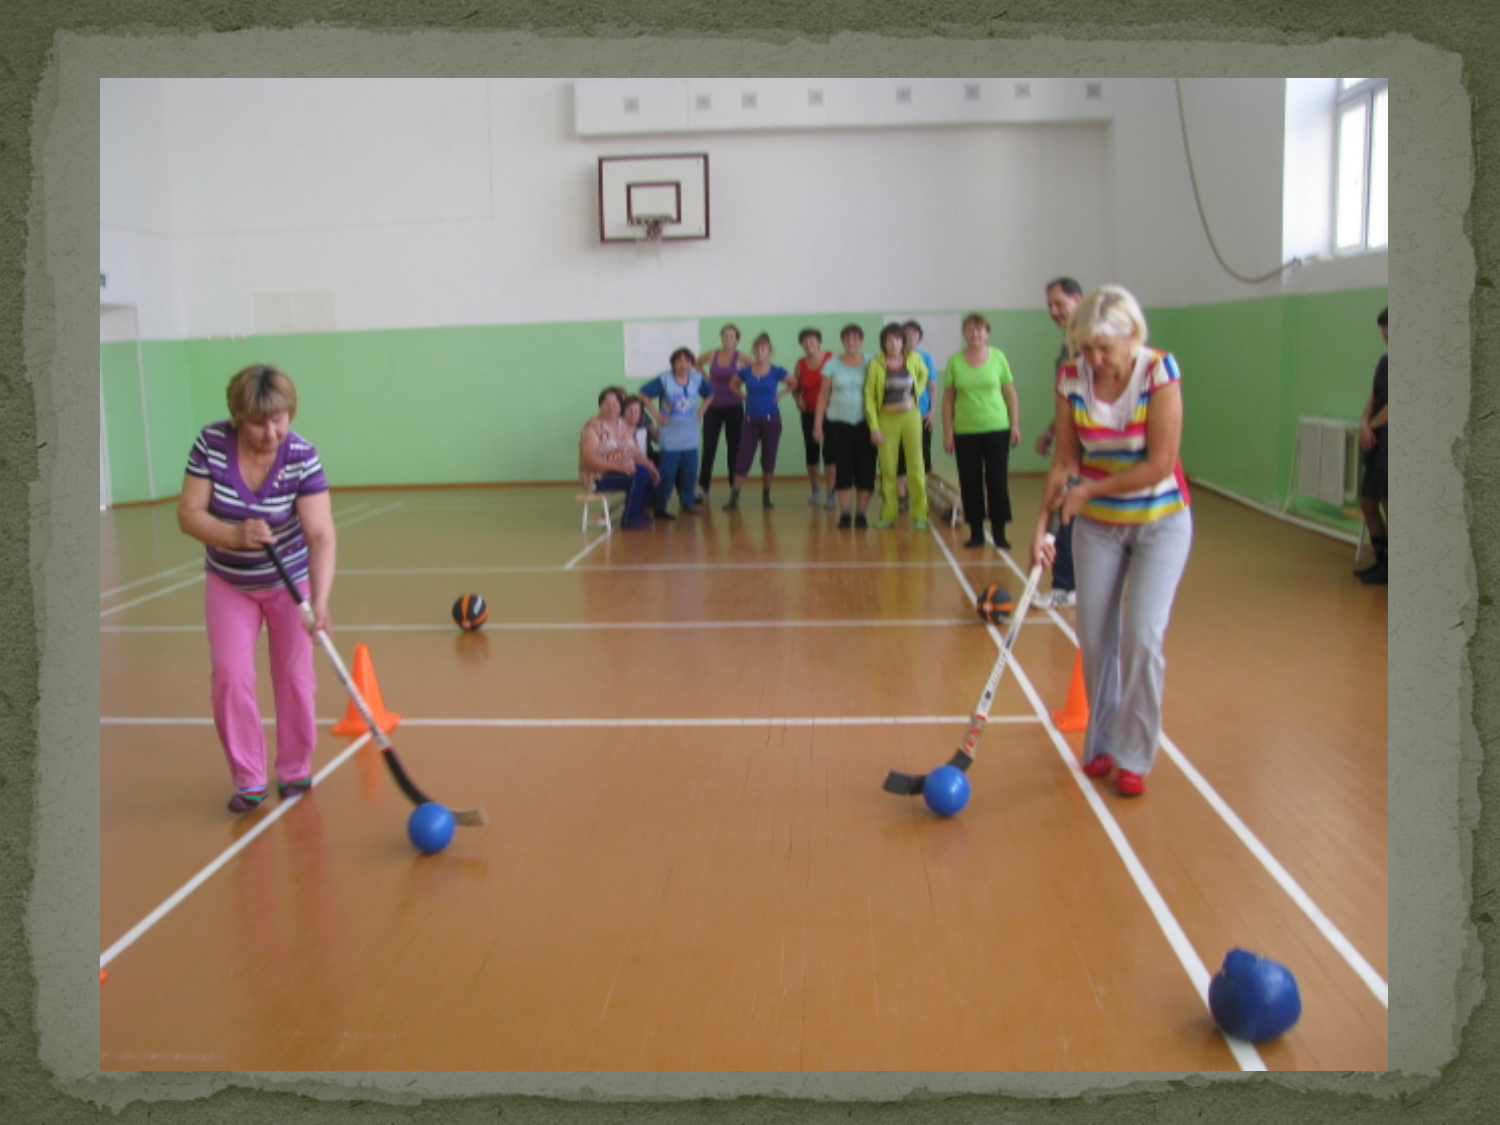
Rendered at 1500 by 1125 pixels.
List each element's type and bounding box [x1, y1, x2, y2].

picture [100, 78, 1388, 1071]
